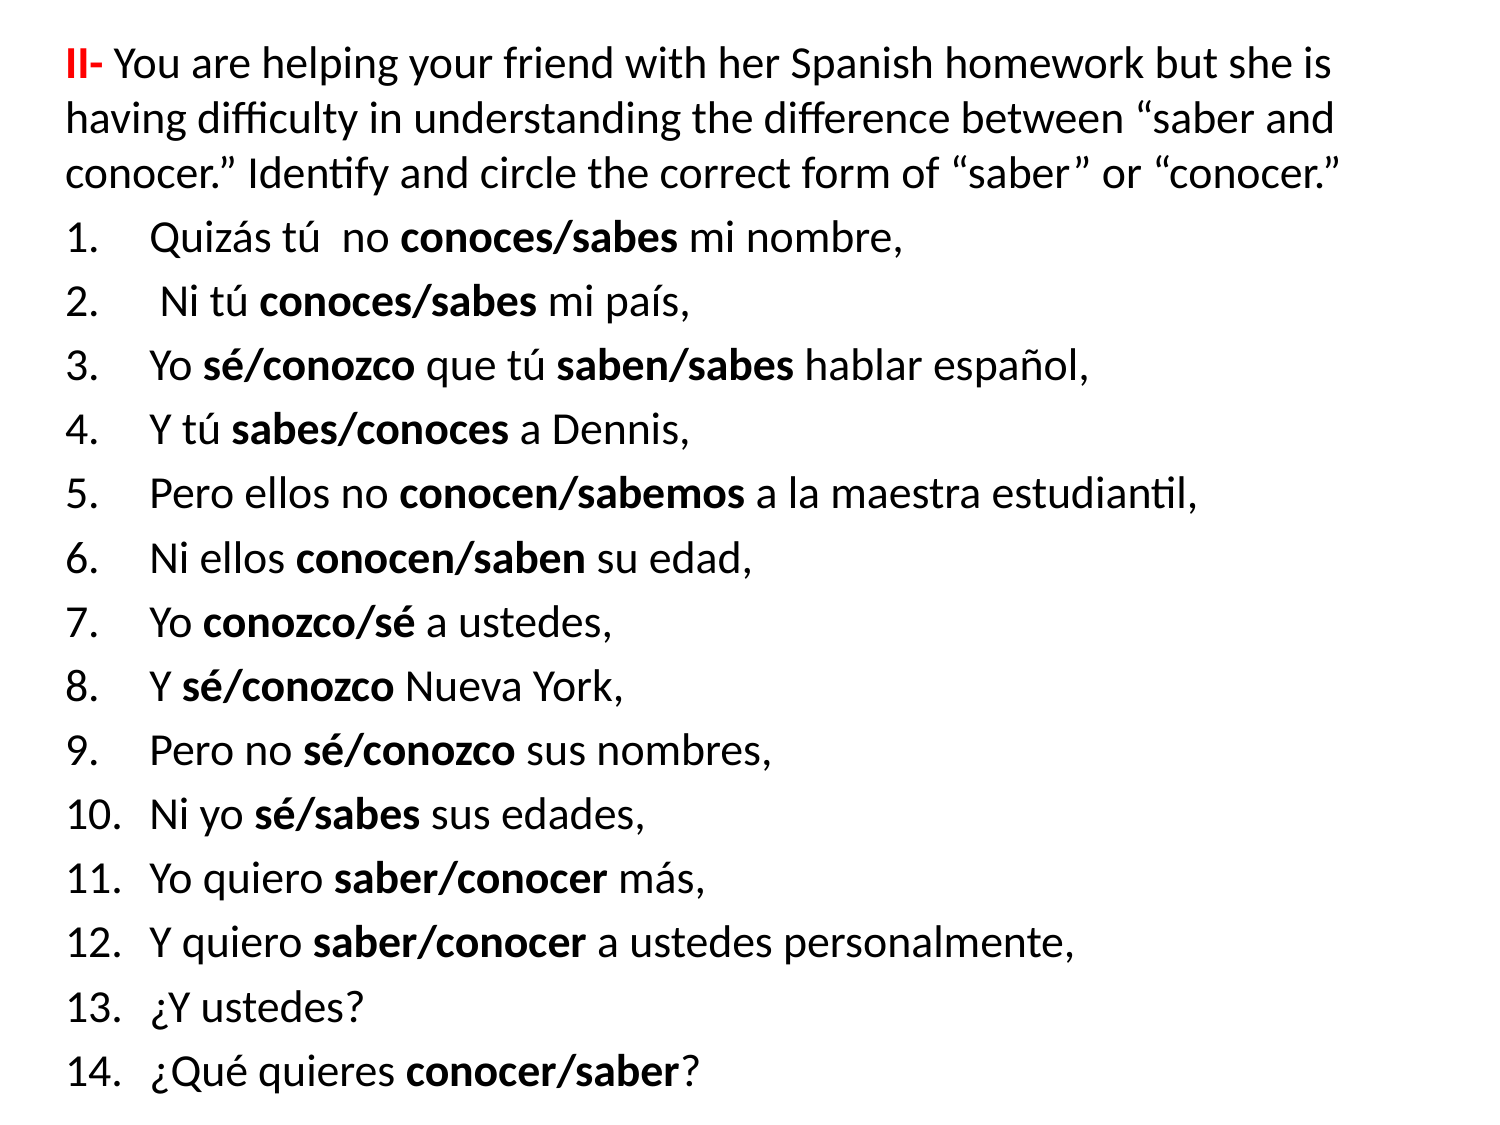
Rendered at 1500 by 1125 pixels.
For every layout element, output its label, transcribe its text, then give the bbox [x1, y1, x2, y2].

list II- You are helping your friend with her Spanish homework but she is having difficulty in understanding the difference between “saber and conocer.” Identify and circle the correct form of “saber” or “conocer.” Quizás tú no conoces/sabes mi nombre, Ni tú conoces/sabes mi país, Yo sé/conozco que tú saben/sabes hablar español, Y tú sabes/conoces a Dennis, Pero ellos no conocen/sabemos a la maestra estudiantil, Ni ellos conocen/saben su edad, Yo conozco/sé a ustedes, Y sé/conozco Nueva York, Pero no sé/conozco sus nombres, Ni yo sé/sabes sus edades, Yo quiero saber/conocer más, Y quiero saber/conocer a ustedes personalmente, ¿Y ustedes? ¿Qué quieres conocer/saber? [49, 24, 1438, 1051]
